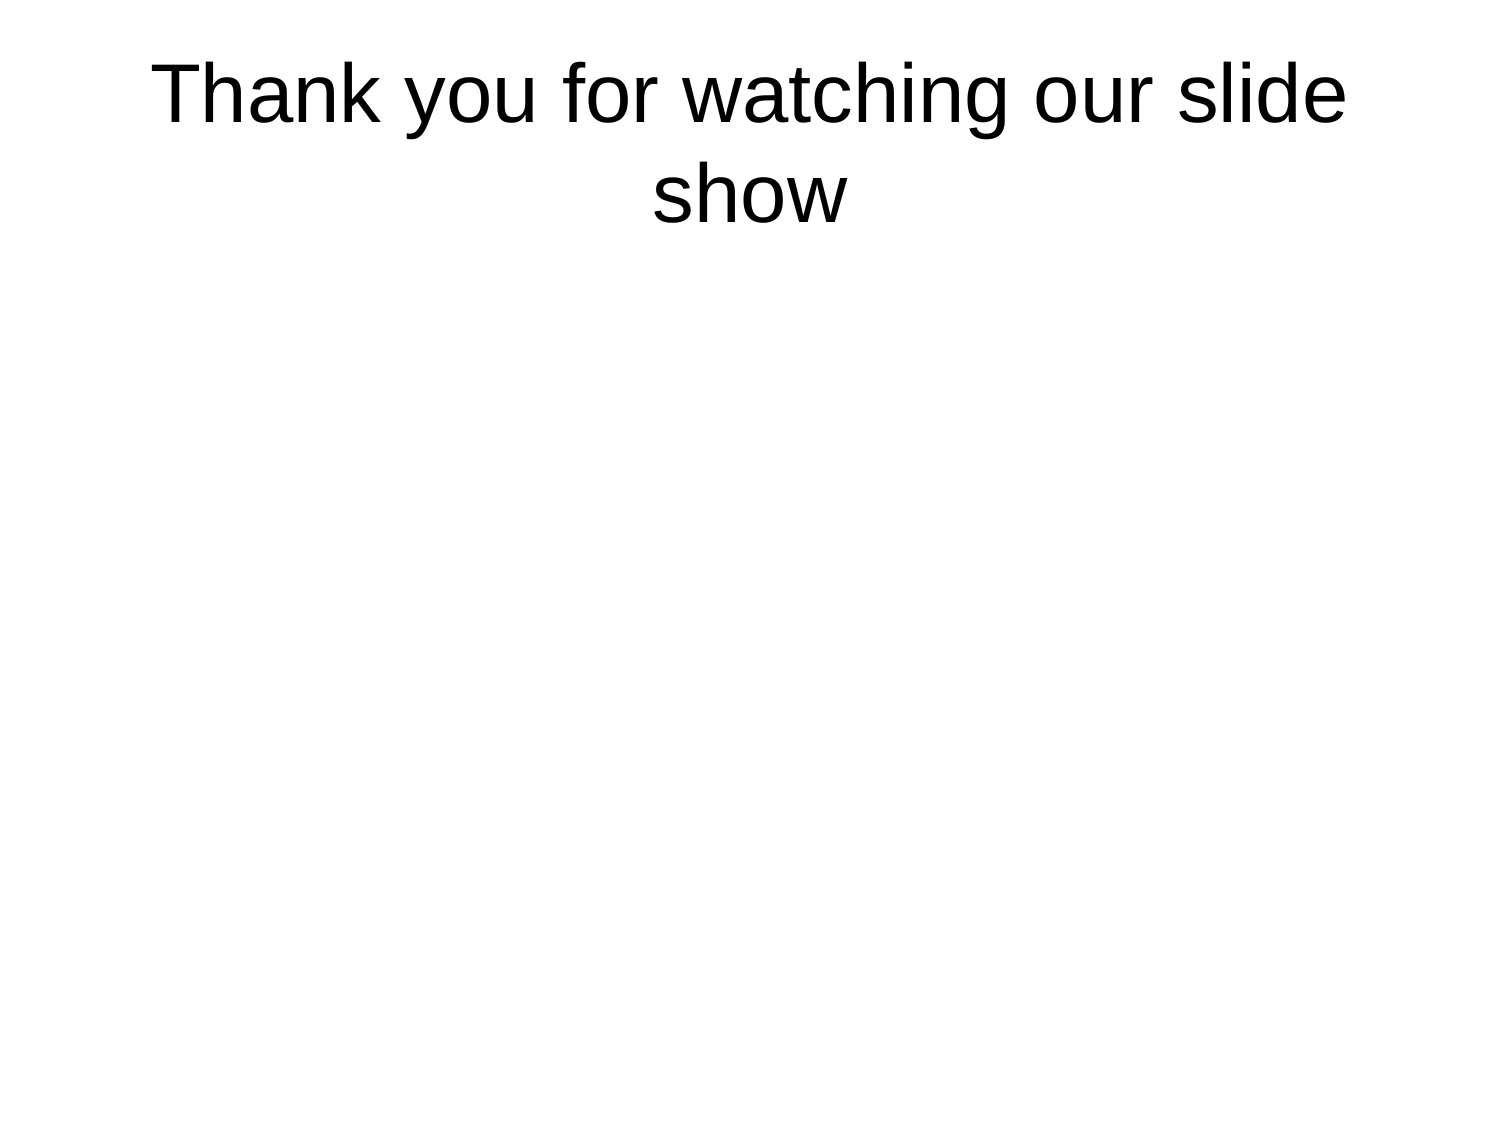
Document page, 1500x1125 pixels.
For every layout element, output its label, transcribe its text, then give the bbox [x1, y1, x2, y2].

title Thank you for watching our slide show [74, 44, 1426, 233]
